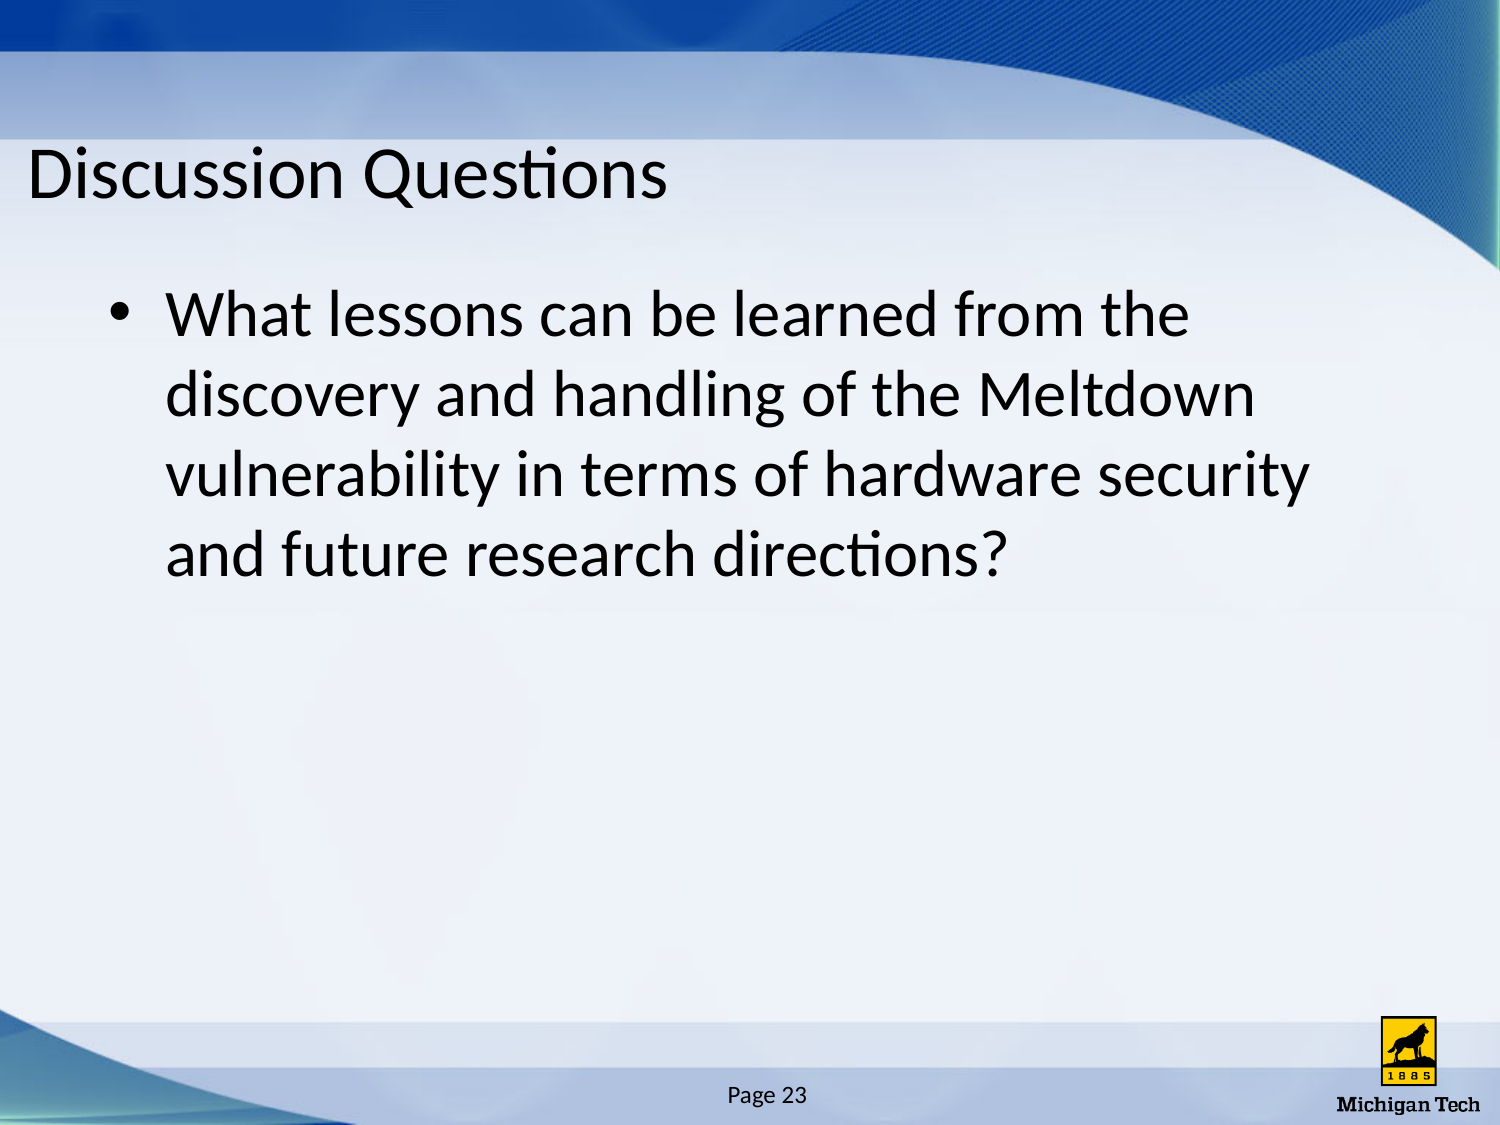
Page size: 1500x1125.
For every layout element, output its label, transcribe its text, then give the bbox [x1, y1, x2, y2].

list What lessons can be learned from the discovery and handling of the Meltdown vulnerability in terms of hardware security and future research directions? [75, 262, 1425, 1063]
title Discussion Questions [12, 75, 1263, 263]
picture [0, 0, 1500, 1125]
